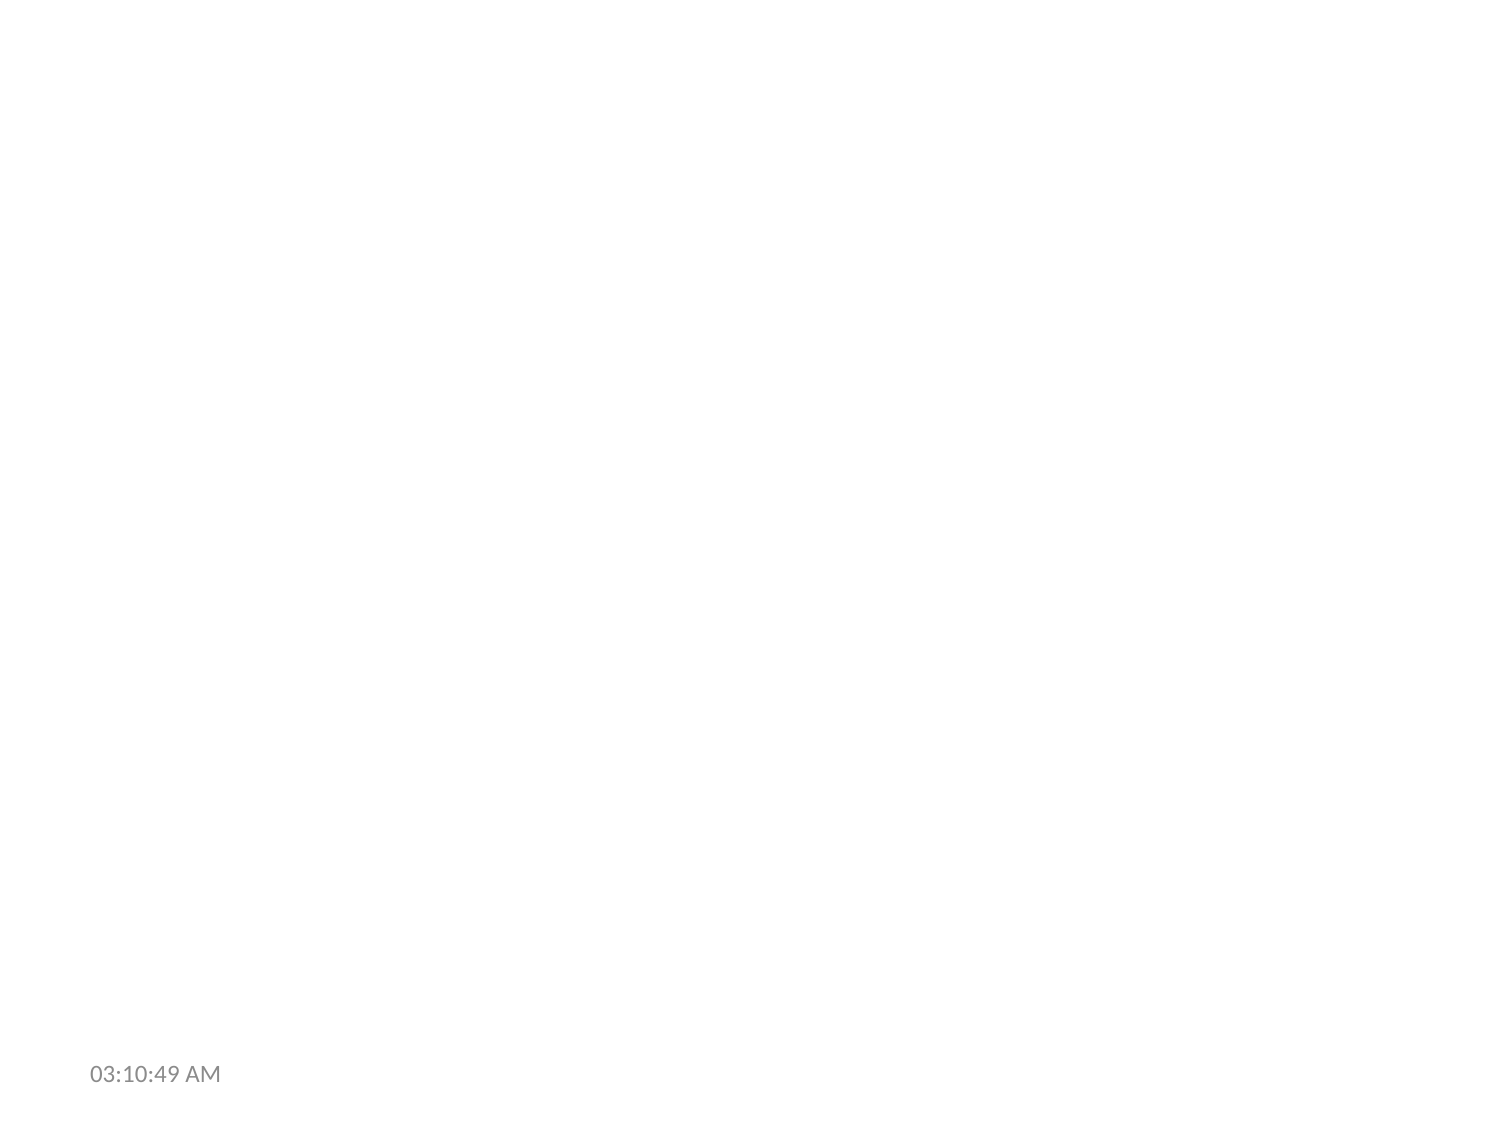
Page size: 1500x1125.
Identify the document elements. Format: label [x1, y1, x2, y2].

slide_number [75, 1042, 425, 1103]
